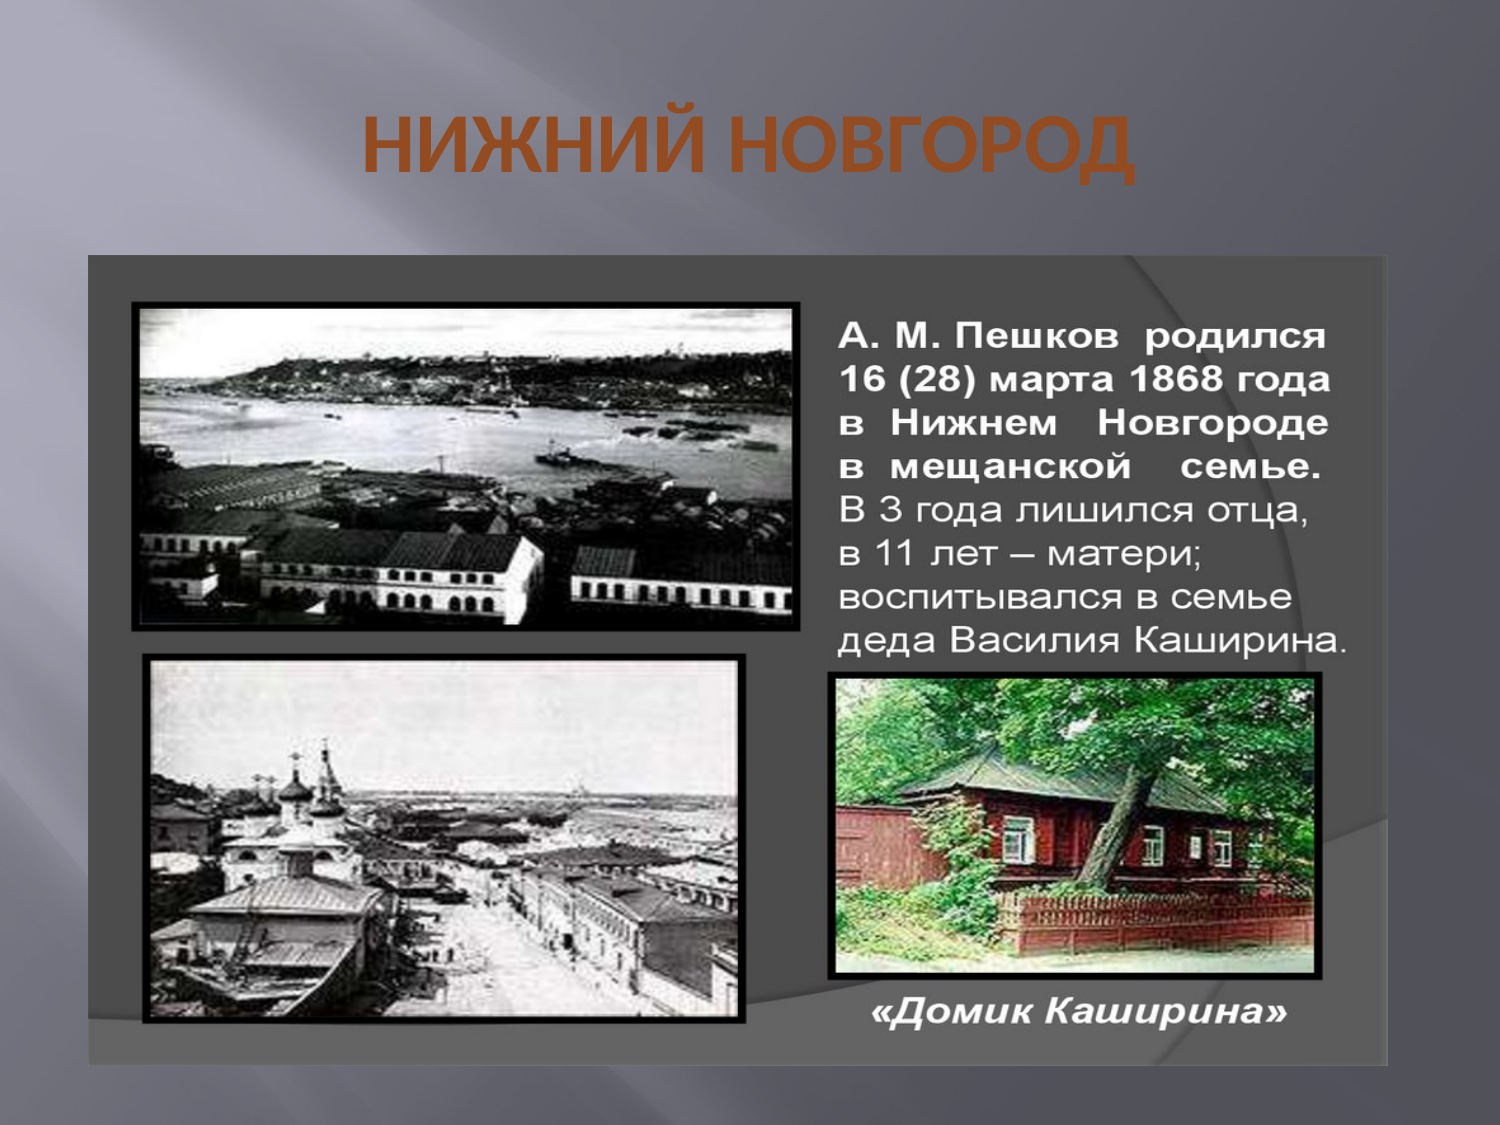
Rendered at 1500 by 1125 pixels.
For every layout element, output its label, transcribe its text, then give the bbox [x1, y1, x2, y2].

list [88, 255, 1389, 1067]
title НИЖНИЙ НОВГОРОД [75, 45, 1425, 233]
